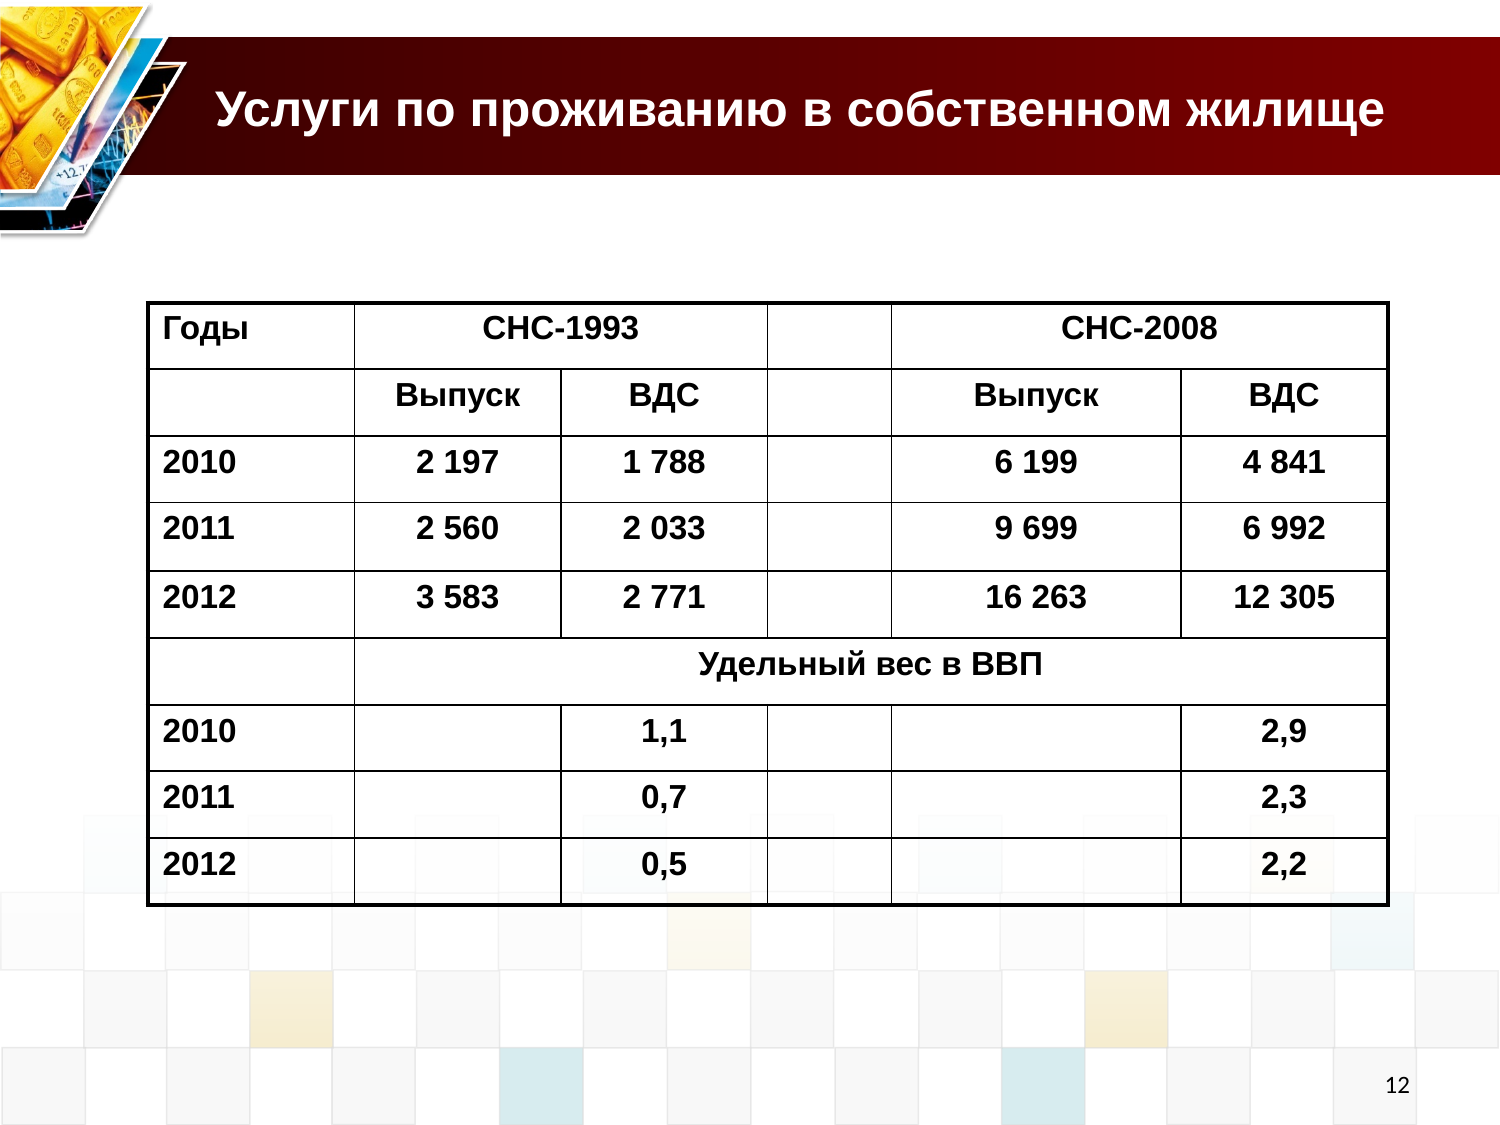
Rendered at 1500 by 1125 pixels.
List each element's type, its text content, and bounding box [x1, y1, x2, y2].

table_cell 2011 [150, 772, 354, 837]
table_cell 1 788 [562, 437, 767, 502]
table_cell 2012 [150, 839, 354, 903]
table_cell 2011 [150, 503, 354, 570]
table_header [768, 305, 891, 368]
table_cell 2 033 [562, 503, 767, 570]
picture [0, 0, 190, 243]
table_cell 0,5 [562, 839, 767, 903]
table_cell 6 992 [1182, 503, 1386, 570]
table_cell 9 699 [892, 503, 1180, 570]
table_cell Выпуск [355, 370, 560, 435]
table_cell Выпуск [892, 370, 1180, 435]
table_cell ВДС [562, 370, 767, 435]
table_cell 16 263 [892, 572, 1180, 637]
table_cell [892, 839, 1180, 903]
table_cell [355, 839, 560, 903]
table_cell 2 771 [562, 572, 767, 637]
table_cell [150, 370, 354, 435]
table_cell 0,7 [562, 772, 767, 837]
table_cell 3 583 [355, 572, 560, 637]
table_cell [150, 639, 354, 704]
table_cell [768, 370, 891, 435]
table_cell 12 305 [1182, 572, 1386, 637]
table_cell 2010 [150, 706, 354, 770]
table_cell [768, 772, 891, 837]
table_cell [768, 503, 891, 570]
table_cell 6 199 [892, 437, 1180, 502]
table_cell 1,1 [562, 706, 767, 770]
table_cell 2 197 [355, 437, 560, 502]
table_cell [355, 706, 560, 770]
table_cell [768, 437, 891, 502]
table_header СНС-2008 [892, 305, 1386, 368]
table_header Годы [150, 305, 354, 368]
table_cell [768, 839, 891, 903]
table_cell 2 560 [355, 503, 560, 570]
table_cell 2010 [150, 437, 354, 502]
table_cell 2,2 [1182, 839, 1386, 903]
table_header СНС-1993 [355, 305, 767, 368]
table_cell [768, 706, 891, 770]
table_cell 2,3 [1182, 772, 1386, 837]
table_cell [892, 772, 1180, 837]
table_cell [355, 772, 560, 837]
table_cell 4 841 [1182, 437, 1386, 502]
slide_number 12 [1074, 1060, 1425, 1111]
table_cell 2012 [150, 572, 354, 637]
table_cell 2,9 [1182, 706, 1386, 770]
table_cell Удельный вес в ВВП [355, 639, 1386, 704]
table_cell ВДС [1182, 370, 1386, 435]
title Услуги по проживанию в собственном жилище [200, 37, 1500, 175]
table_cell [892, 706, 1180, 770]
table_cell [768, 572, 891, 637]
